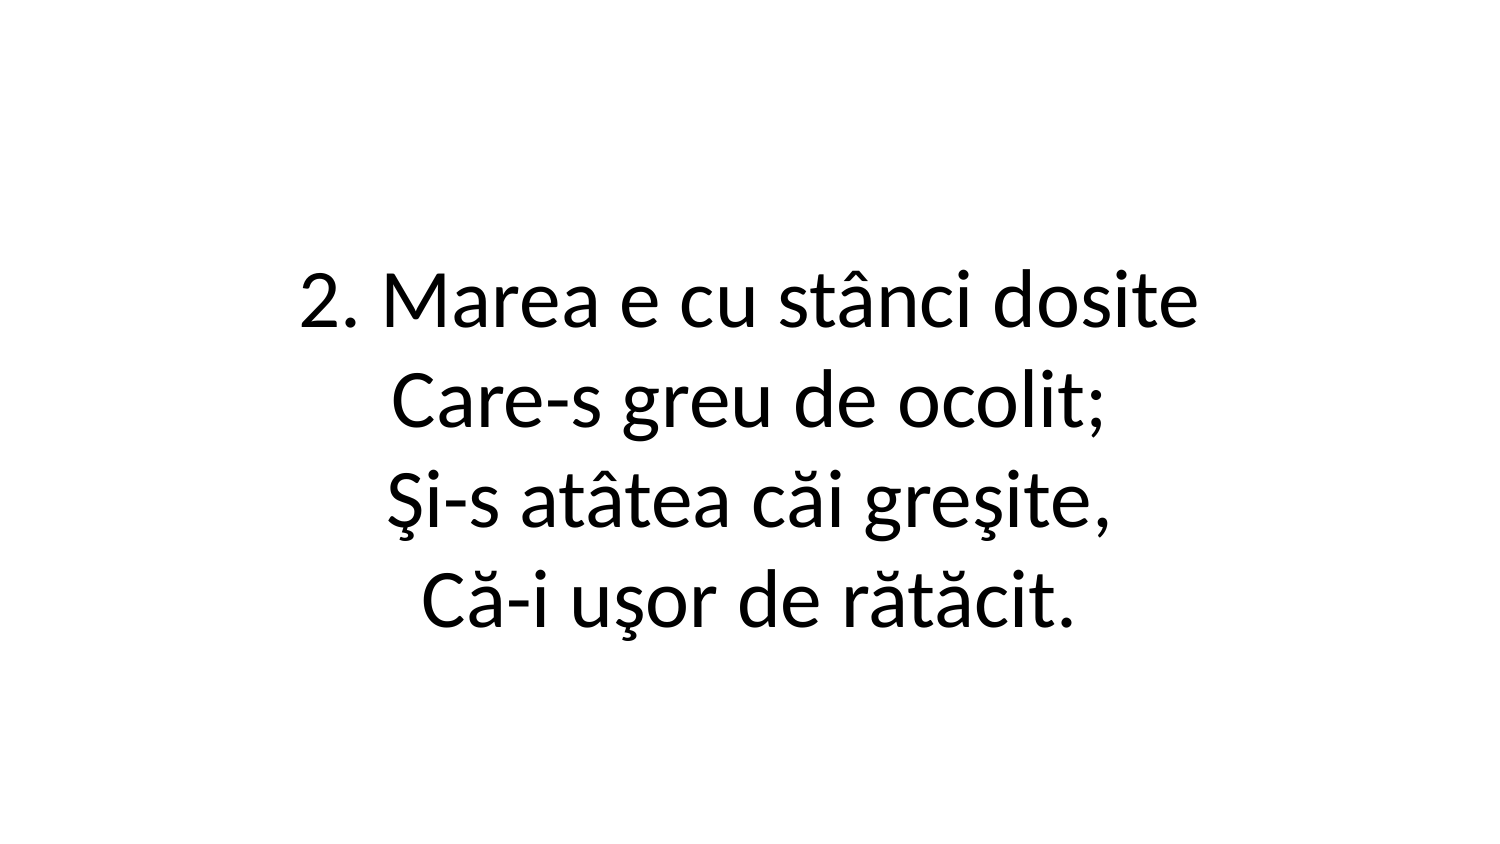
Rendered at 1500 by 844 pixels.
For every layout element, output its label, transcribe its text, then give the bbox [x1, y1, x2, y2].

text_box 2. Marea e cu stânci dosite Care-s greu de ocolit; Şi-s atâtea căi greşite, Că-i uşor de rătăcit. [283, 192, 1217, 652]
